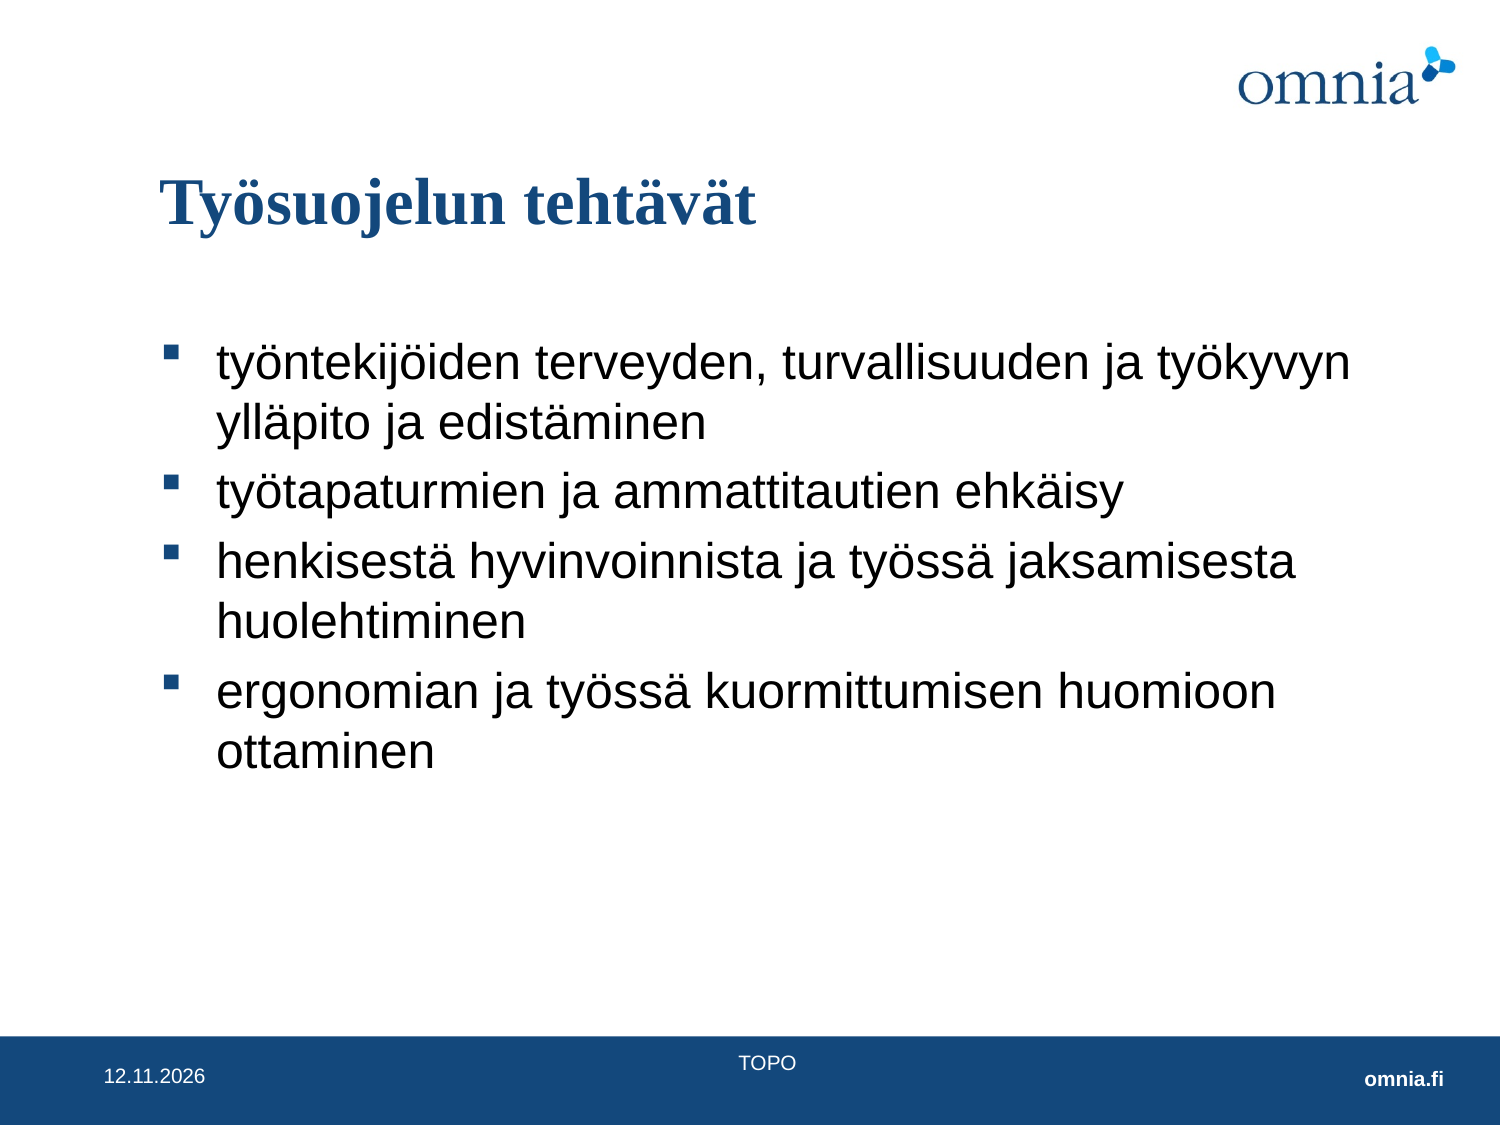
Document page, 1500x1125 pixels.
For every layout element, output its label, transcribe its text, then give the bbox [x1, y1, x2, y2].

footer TOPO [531, 1045, 1004, 1105]
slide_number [88, 1045, 384, 1105]
list työntekijöiden terveyden, turvallisuuden ja työkyvyn ylläpito ja edistäminen työtapaturmien ja ammattitautien ehkäisy henkisestä hyvinvoinnista ja työssä jaksamisesta huolehtiminen ergonomian ja työssä kuormittumisen huomioon ottaminen [144, 321, 1483, 976]
picture [1222, 30, 1471, 104]
title Työsuojelun tehtävät [144, 104, 1483, 292]
